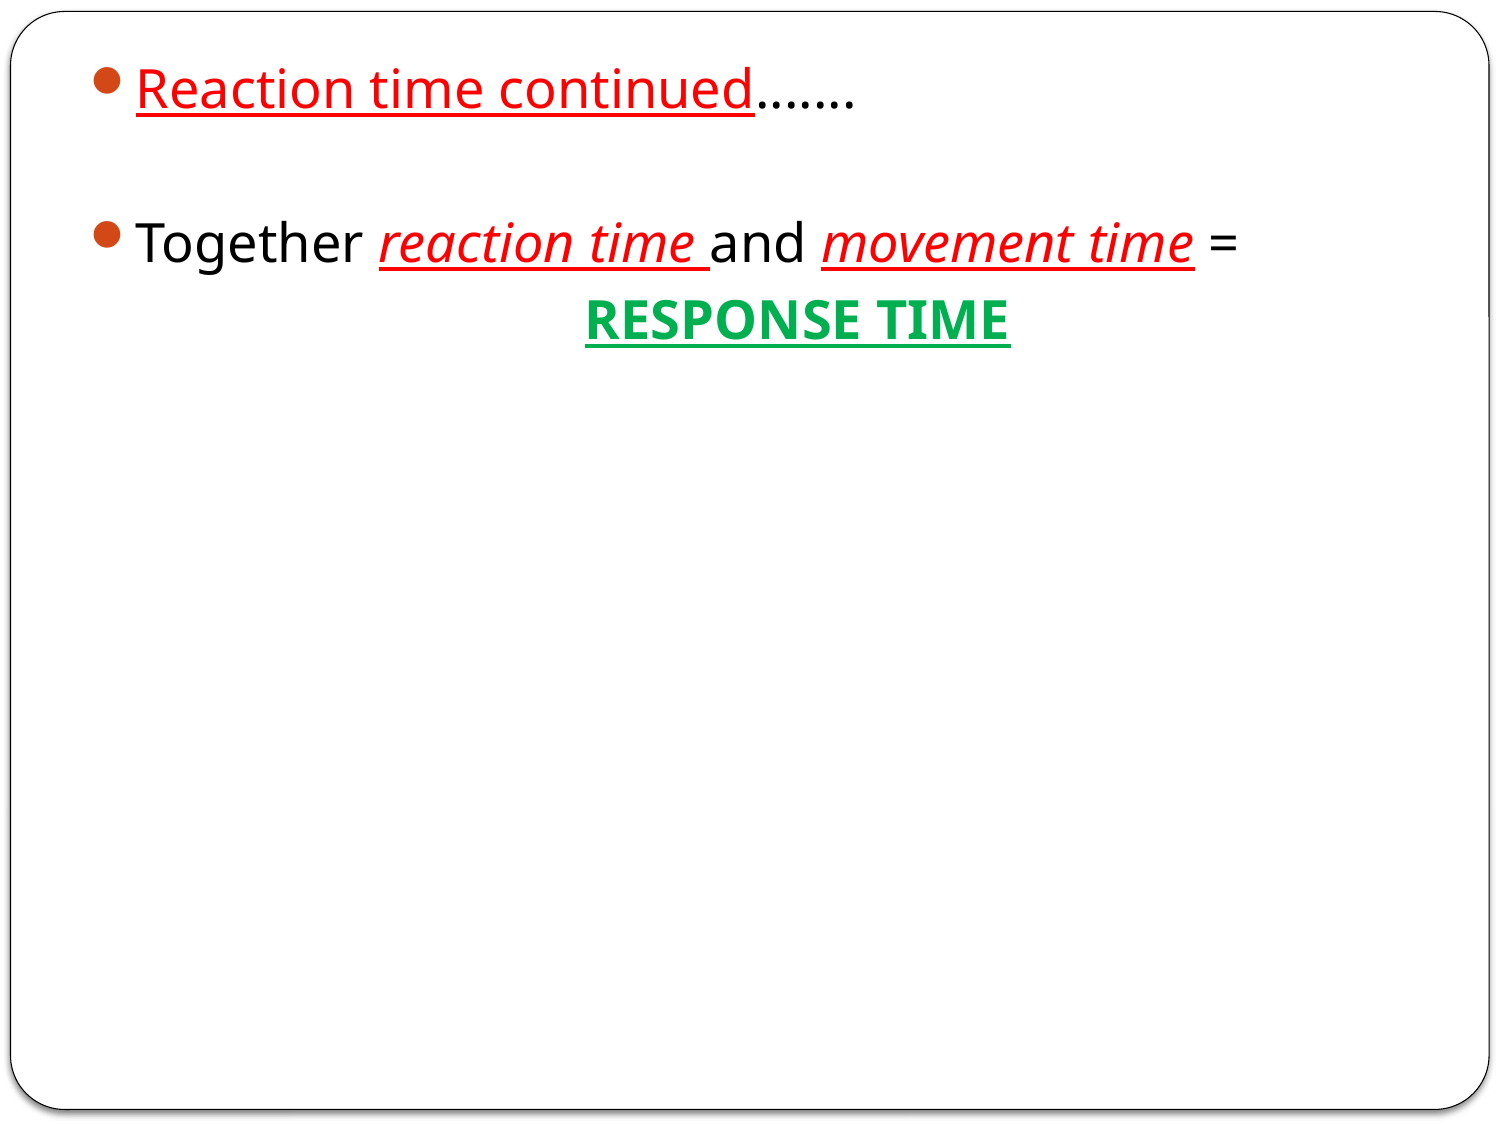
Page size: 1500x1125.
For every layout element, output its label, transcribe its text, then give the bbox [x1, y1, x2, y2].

list Reaction time continued....... Together reaction time and movement time = RESPONSE TIME [75, 46, 1425, 1005]
